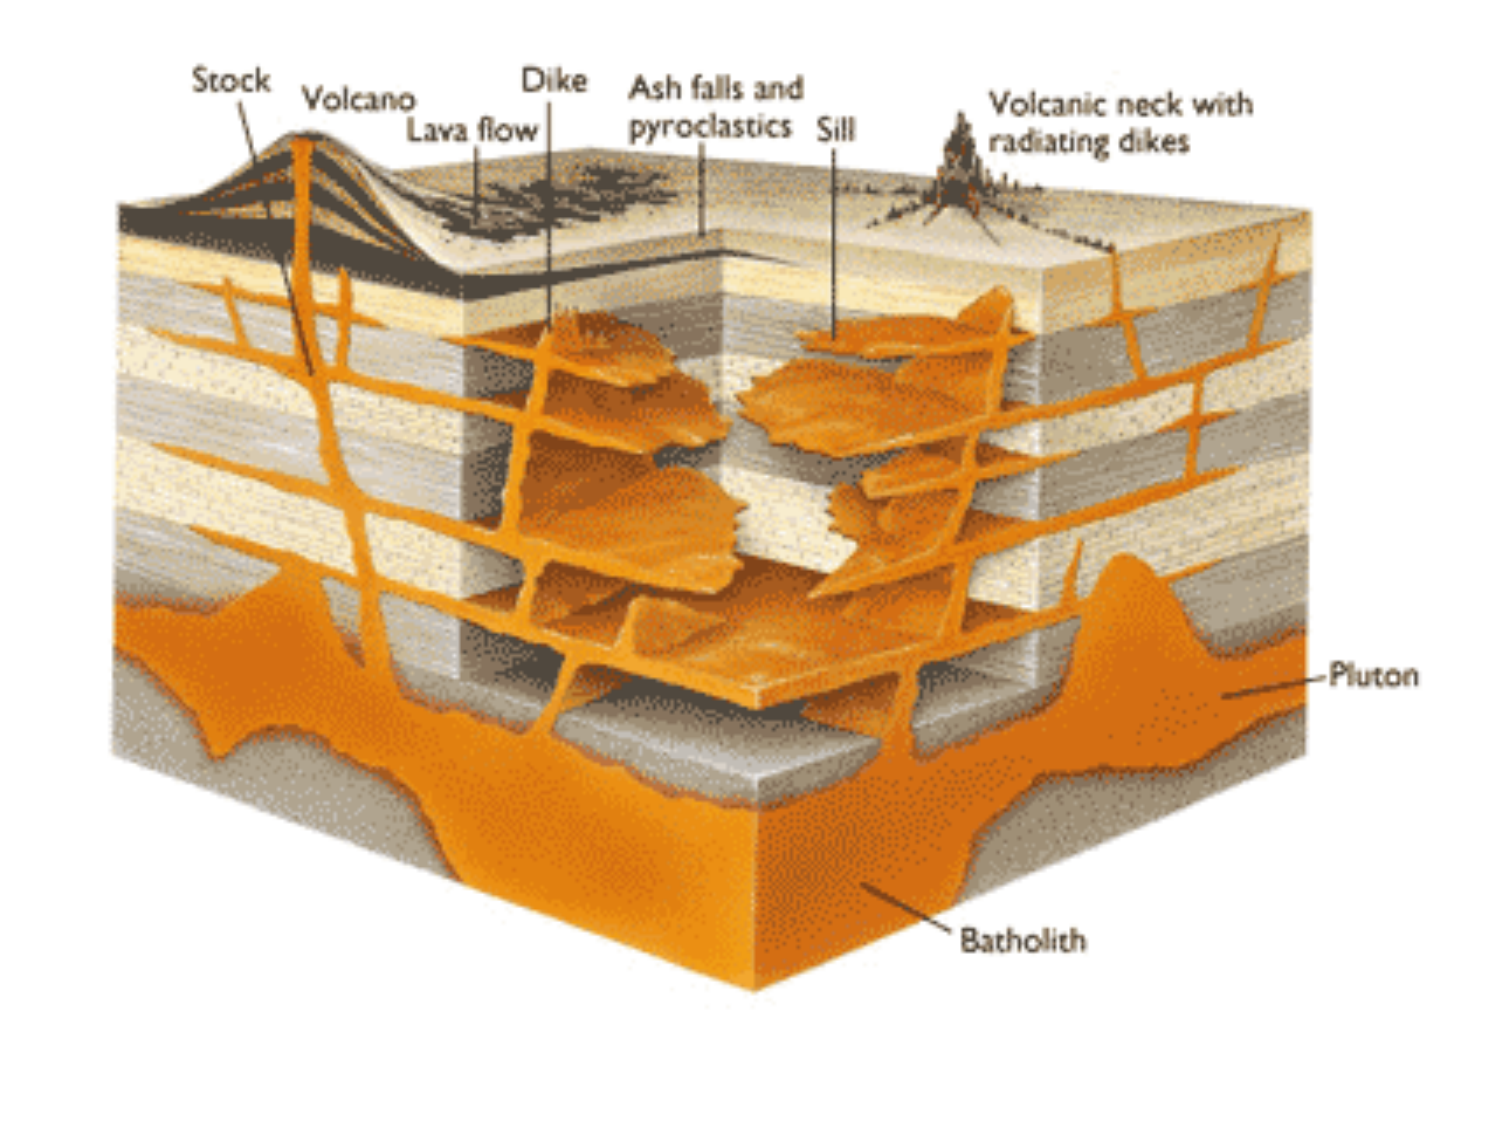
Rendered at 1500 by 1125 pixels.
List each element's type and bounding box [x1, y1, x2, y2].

picture [74, 44, 1440, 1038]
